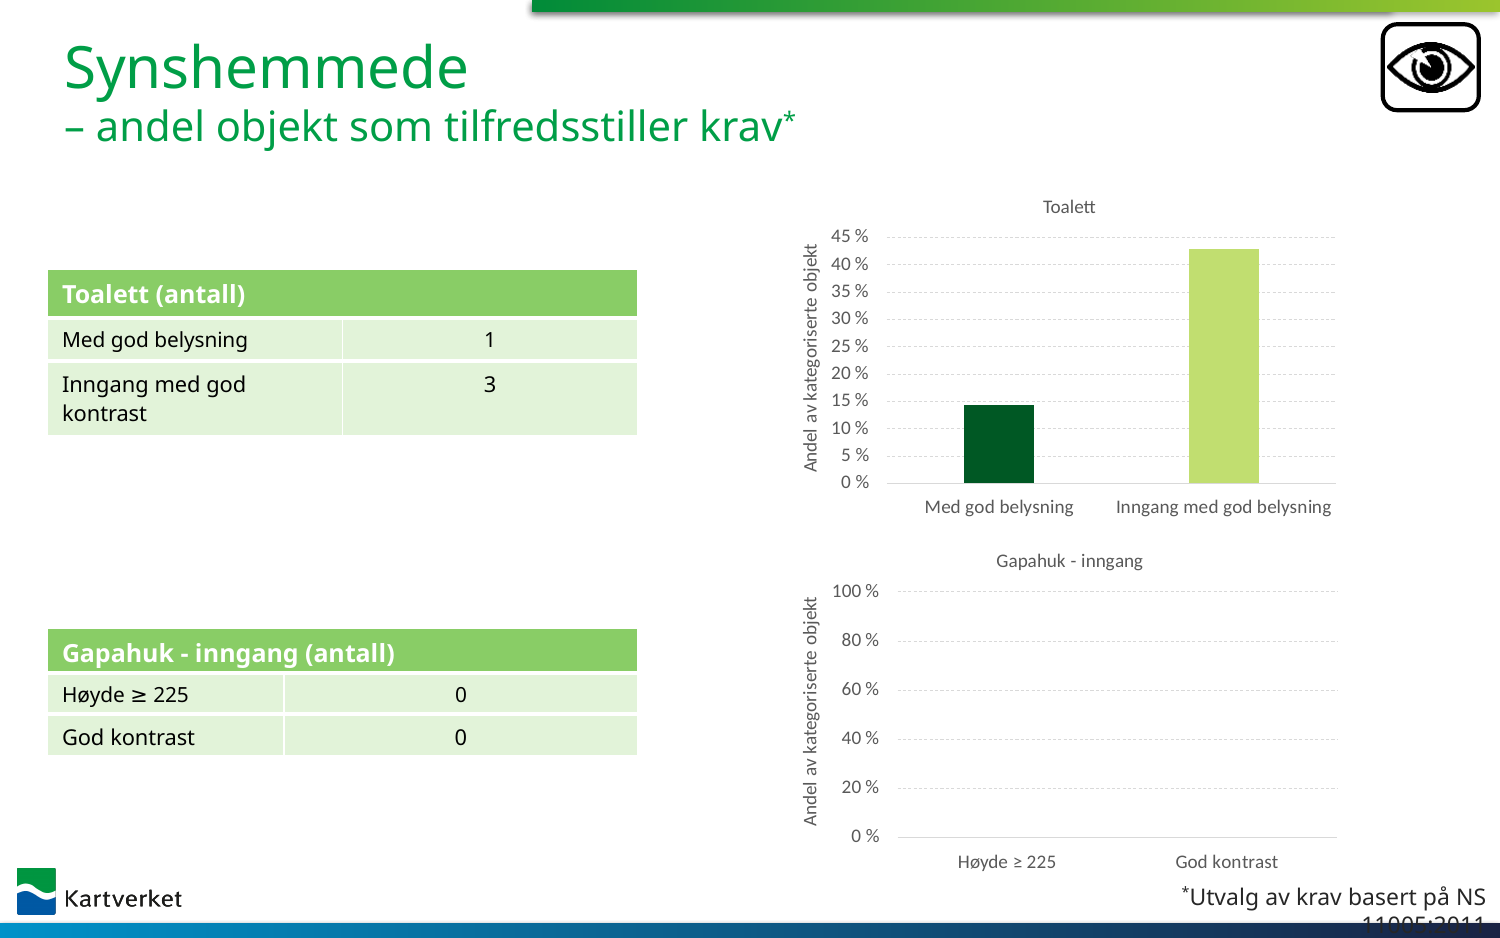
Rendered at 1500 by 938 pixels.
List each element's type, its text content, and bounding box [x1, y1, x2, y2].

table_cell God kontrast [48, 716, 283, 755]
picture [791, 541, 1348, 880]
table_header Gapahuk - inngang (antall) [48, 629, 637, 671]
table_cell Høyde ≥ 225 [48, 675, 283, 712]
table_cell Inngang med god kontrast [48, 363, 342, 435]
text_box Synshemmede – andel objekt som tilfredsstiller krav* [49, 24, 1431, 158]
table_cell 3 [343, 363, 637, 435]
table_cell 0 [285, 675, 637, 712]
table_header Toalett (antall) [48, 270, 637, 316]
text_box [1382, 24, 1480, 111]
table_cell 1 [343, 320, 637, 359]
table_cell 0 [285, 716, 637, 755]
table_cell Med god belysning [48, 320, 342, 359]
picture [791, 187, 1347, 526]
text_box *Utvalg av krav basert på NS 11005:2011 [1068, 873, 1500, 938]
